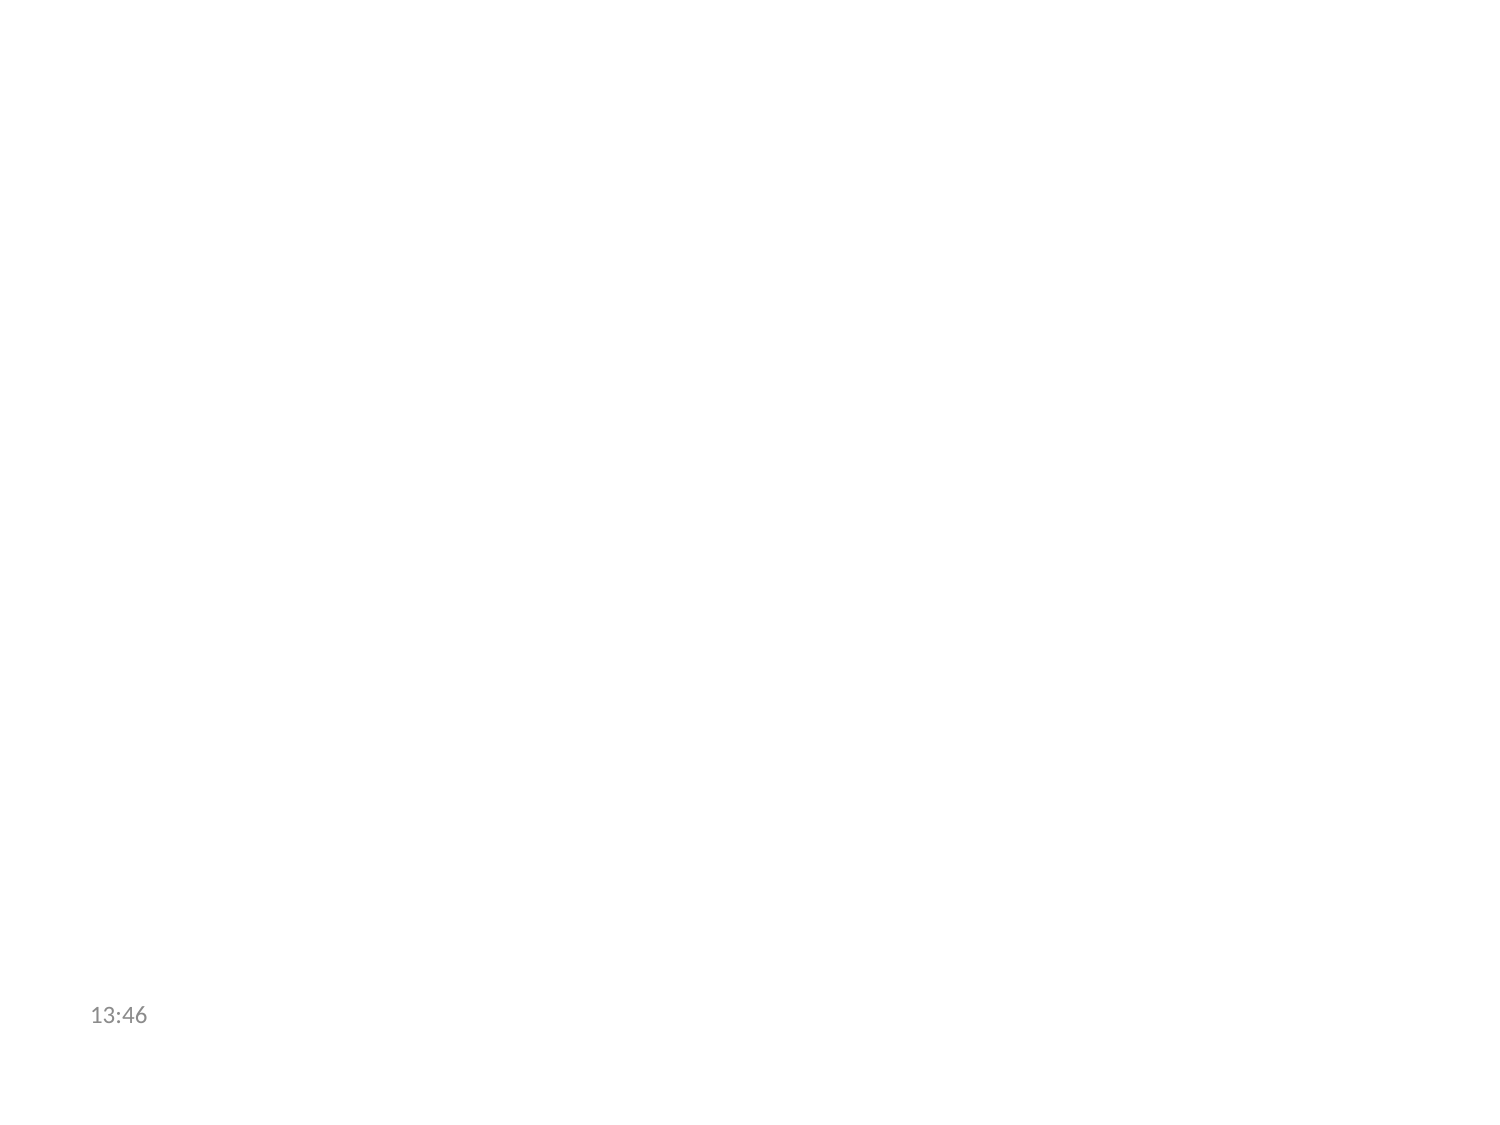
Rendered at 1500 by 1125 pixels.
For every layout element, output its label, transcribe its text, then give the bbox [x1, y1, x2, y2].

text_box 15:35 [75, 983, 425, 1044]
